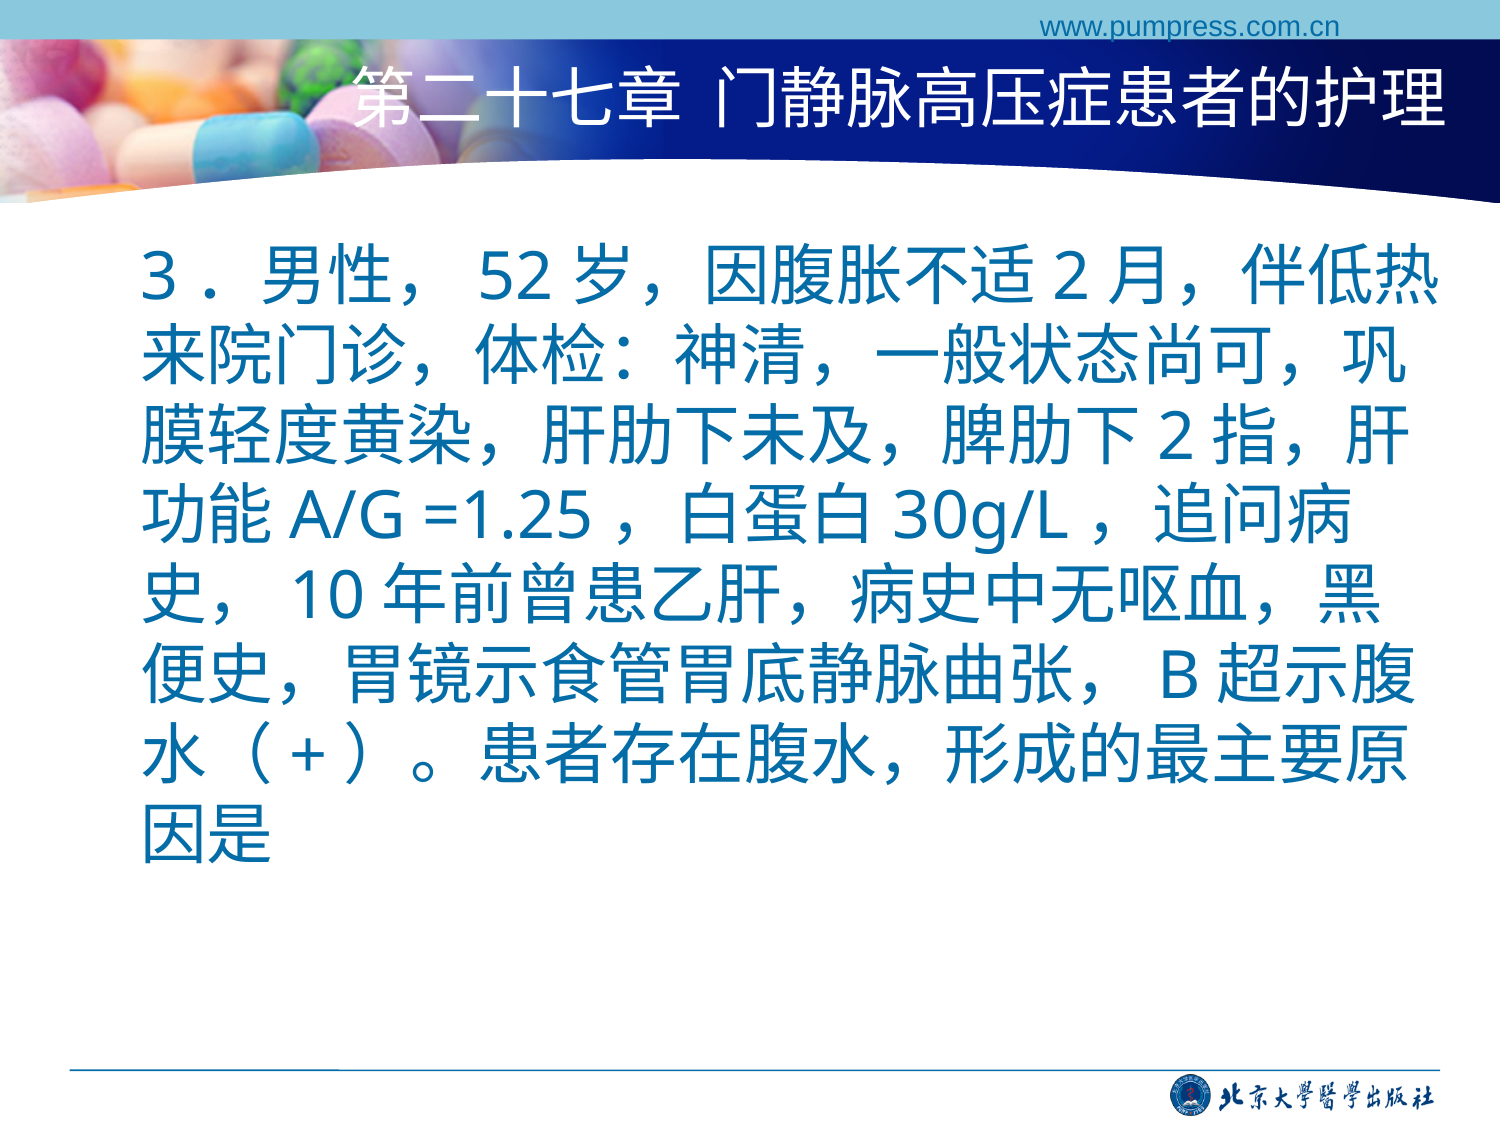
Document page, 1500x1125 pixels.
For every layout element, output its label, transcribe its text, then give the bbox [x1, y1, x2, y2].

picture [1170, 1074, 1436, 1118]
title 第二十七章 门静脉高压症患者的护理 [137, 49, 1463, 143]
picture [0, 40, 1500, 203]
slide_number www.pumpress.com.cn [1025, 0, 1463, 38]
list 3．男性，52岁，因腹胀不适2月，伴低热来院门诊，体检：神清，一般状态尚可，巩膜轻度黄染，肝肋下未及，脾肋下2指，肝功能A/G =1.25，白蛋白30g/L，追问病史，10年前曾患乙肝，病史中无呕血，黑便史，胃镜示食管胃底静脉曲张，B超示腹水（+）。患者存在腹水，形成的最主要原因是 [49, 224, 1463, 1026]
